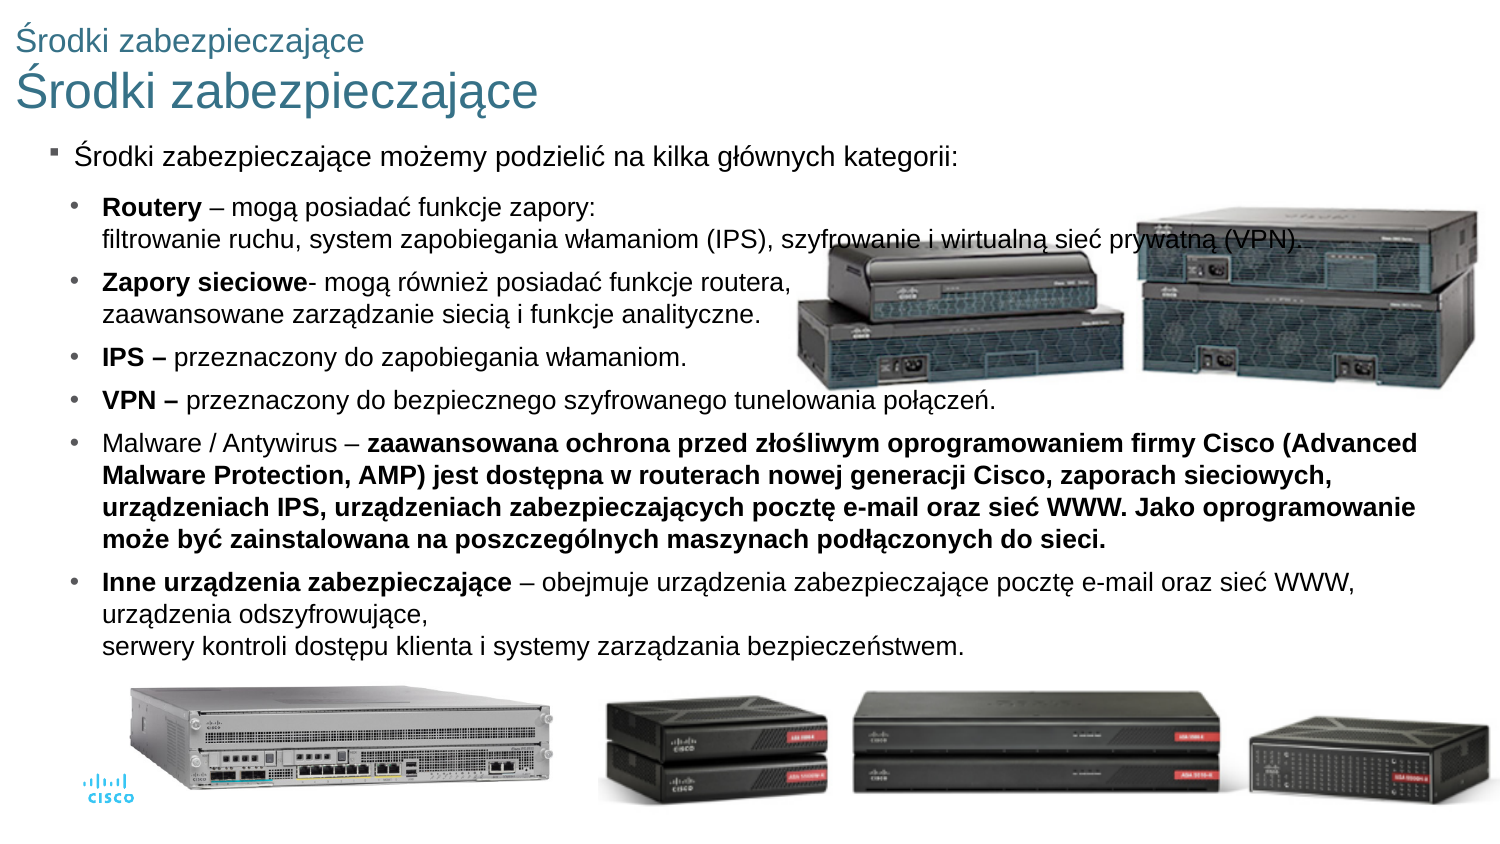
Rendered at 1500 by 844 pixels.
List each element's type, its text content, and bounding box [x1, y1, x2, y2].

title Środki zabezpieczające Środki zabezpieczające [0, 6, 1500, 131]
picture [787, 200, 1487, 401]
picture [126, 680, 557, 795]
picture [598, 680, 1500, 816]
list Środki zabezpieczające możemy podzielić na kilka głównych kategorii: Routery – mogą posiadać funkcje zapory: filtrowanie ruchu, system zapobiegania włamaniom (IPS), szyfrowanie i wirtualną sieć prywatną (VPN). Zapory sieciowe- mogą również posiadać funkcje routera, zaawansowane zarządzanie siecią i funkcje analityczne. IPS – przeznaczony do zapobiegania włamaniom. VPN – przeznaczony do bezpiecznego szyfrowanego tunelowania połączeń. Malware / Antywirus – zaawansowana ochrona przed złośliwym oprogramowaniem firmy Cisco (Advanced Malware Protection, AMP) jest dostępna w routerach nowej generacji Cisco, zaporach sieciowych, urządzeniach IPS, urządzeniach zabezpieczających pocztę e-mail oraz sieć WWW. Jako oprogramowanie może być zainstalowana na poszczególnych maszynach podłączonych do sieci. Inne urządzenia zabezpieczające – obejmuje urządzenia zabezpieczające pocztę e-mail oraz sieć WWW, urządzenia odszyfrowujące, serwery kontroli dostępu klienta i systemy zarządzania bezpieczeństwem. [33, 131, 1487, 670]
